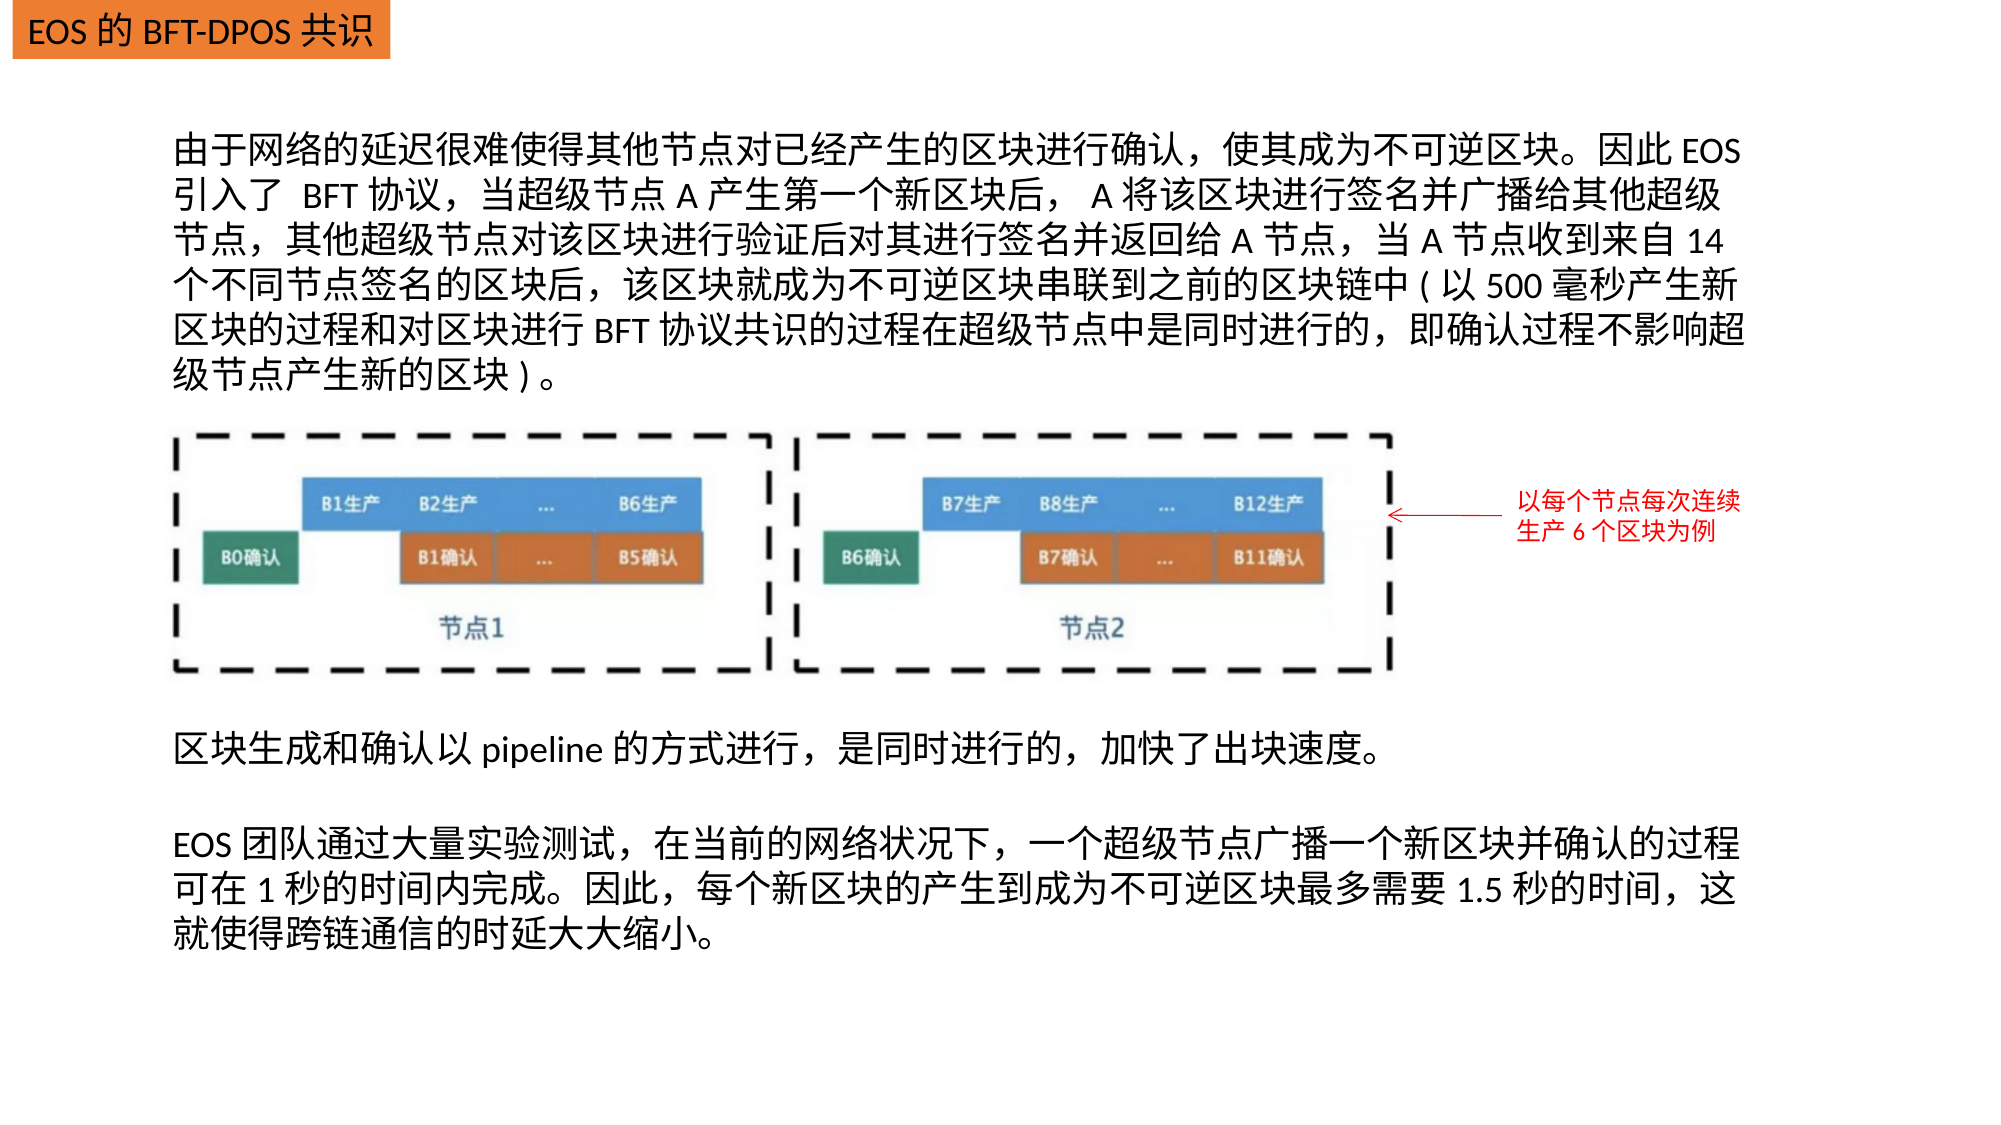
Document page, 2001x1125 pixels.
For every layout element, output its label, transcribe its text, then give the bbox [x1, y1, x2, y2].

picture [157, 425, 1402, 683]
text_box EOS团队通过大量实验测试，在当前的网络状况下，一个超级节点广播一个新区块并确认的过程可在1秒的时间内完成。因此，每个新区块的产生到成为不可逆区块最多需要1.5秒的时间，这就使得跨链通信的时延大大缩小。 [157, 812, 1770, 963]
text_box EOS的BFT-DPOS共识 [12, 0, 391, 59]
text_box 以每个节点每次连续生产6个区块为例 [1501, 478, 1762, 553]
text_box 区块生成和确认以pipeline的方式进行，是同时进行的，加快了出块速度。 [157, 717, 1502, 777]
text_box 由于网络的延迟很难使得其他节点对已经产生的区块进行确认，使其成为不可逆区块。因此EOS引入了 BFT协议，当超级节点A产生第一个新区块后，A将该区块进行签名并广播给其他超级节点，其他超级节点对该区块进行验证后对其进行签名并返回给A节点，当A节点收到来自14个不同节点签名的区块后，该区块就成为不可逆区块串联到之前的区块链中(以500毫秒产生新区块的过程和对区块进行BFT协议共识的过程在超级节点中是同时进行的，即确认过程不影响超级节点产生新的区块)。 [157, 118, 1770, 404]
